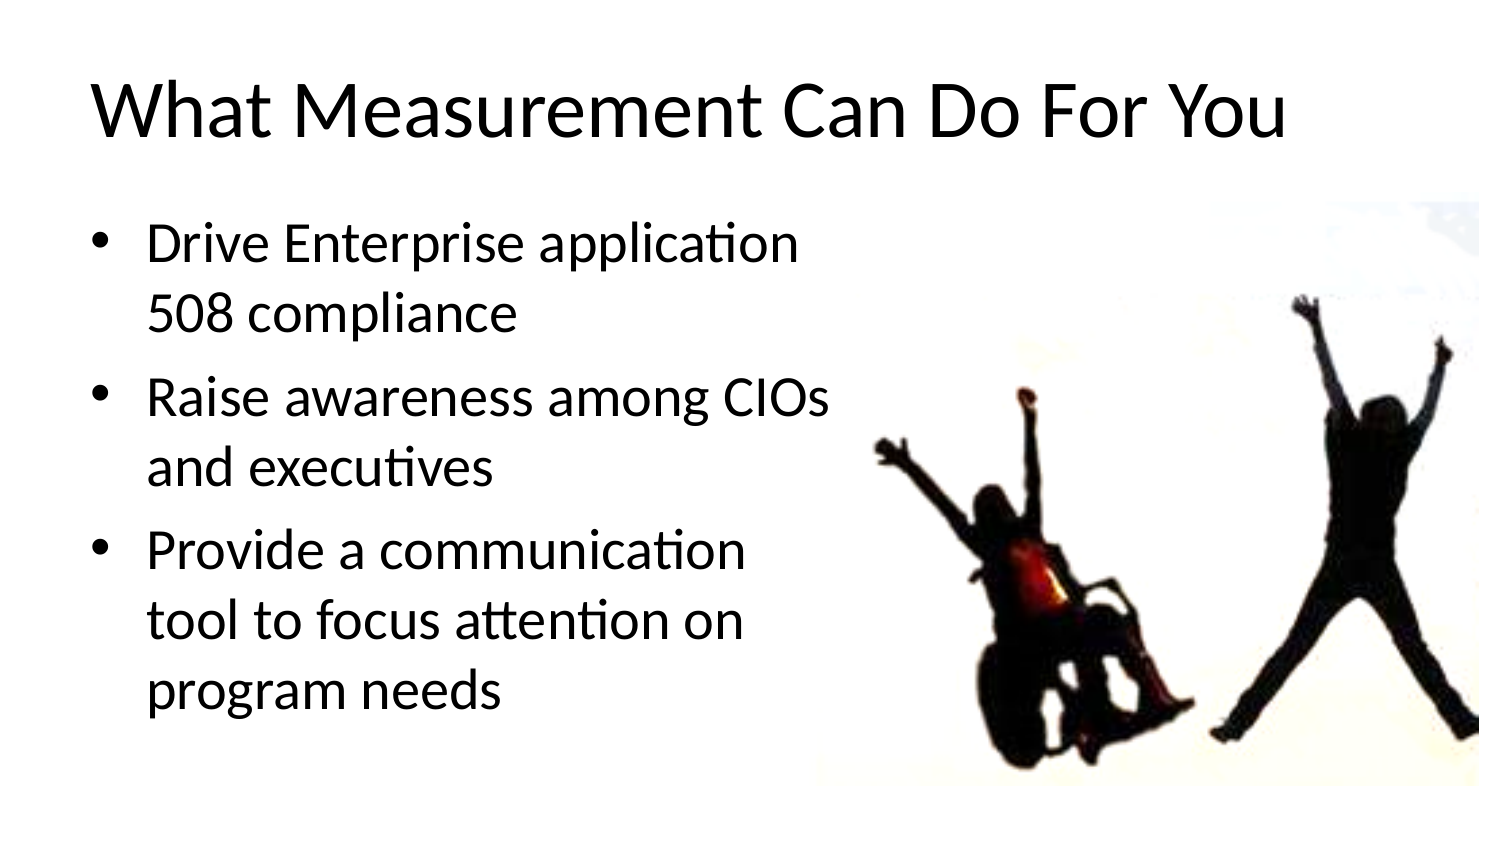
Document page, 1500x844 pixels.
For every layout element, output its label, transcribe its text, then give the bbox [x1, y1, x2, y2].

picture [787, 109, 1479, 786]
title What Measurement Can Do For You [75, 33, 1425, 175]
list Drive Enterprise application 508 compliance Raise awareness among CIOs and executives Provide a communication tool to focus attention on program needs [75, 196, 782, 786]
